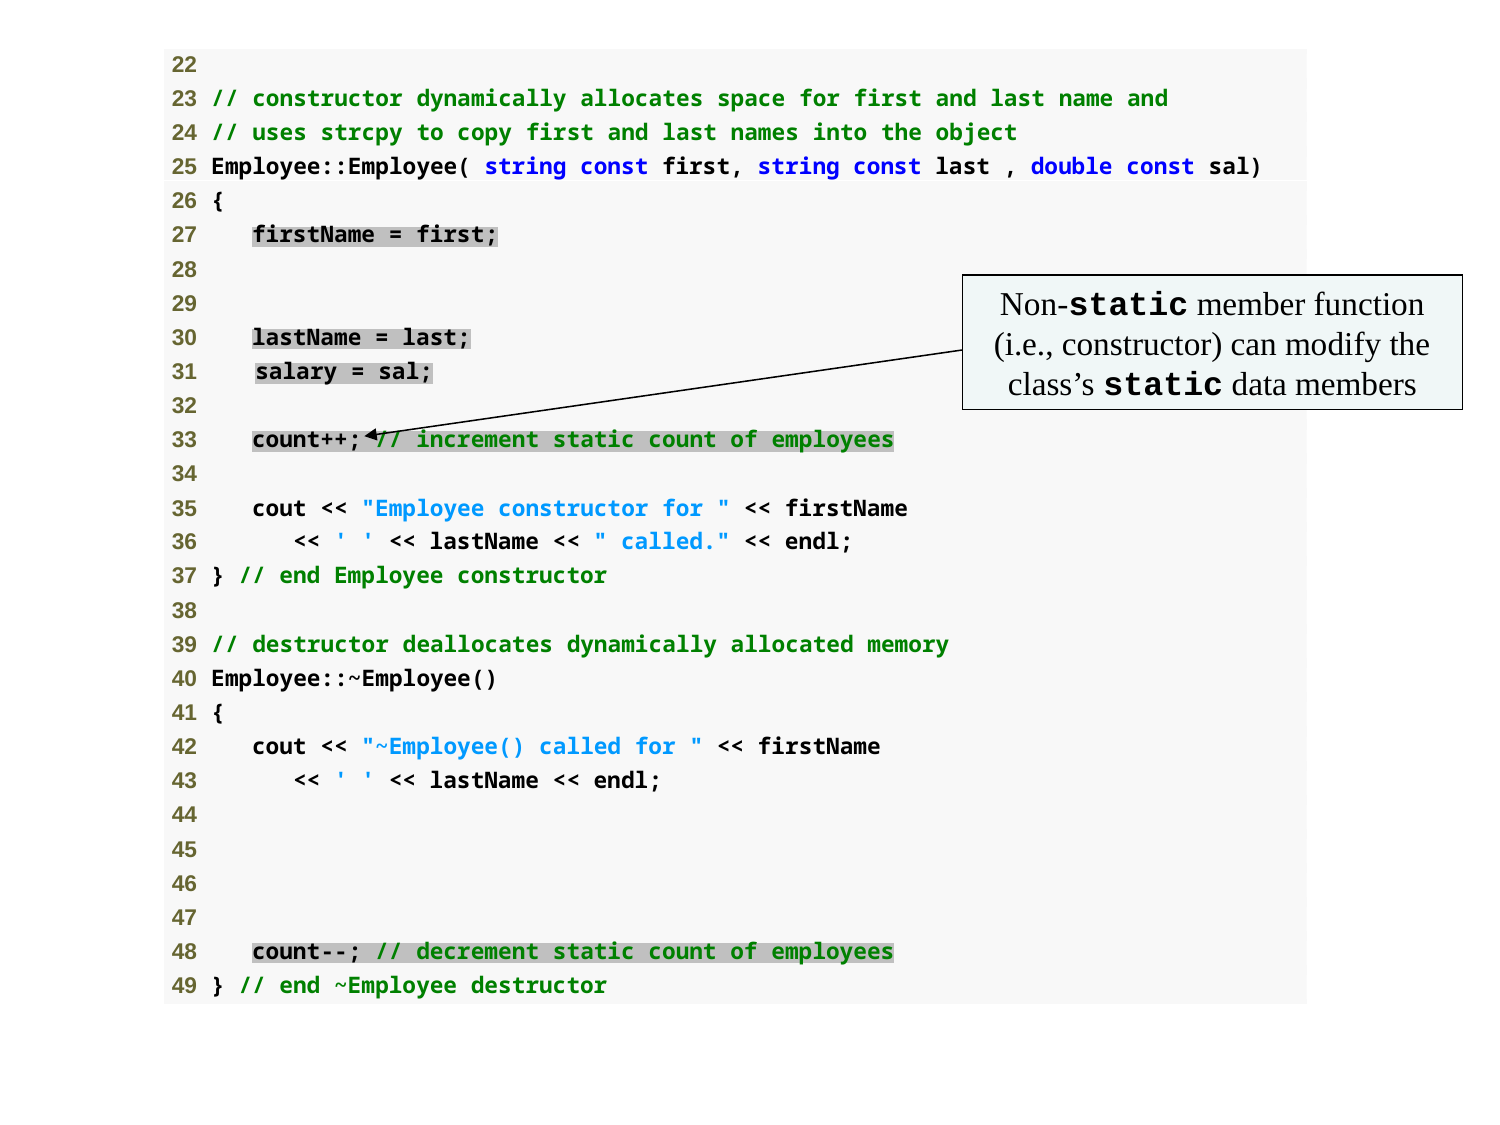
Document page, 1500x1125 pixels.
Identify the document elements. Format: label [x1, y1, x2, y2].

text_box [161, 48, 1463, 1036]
